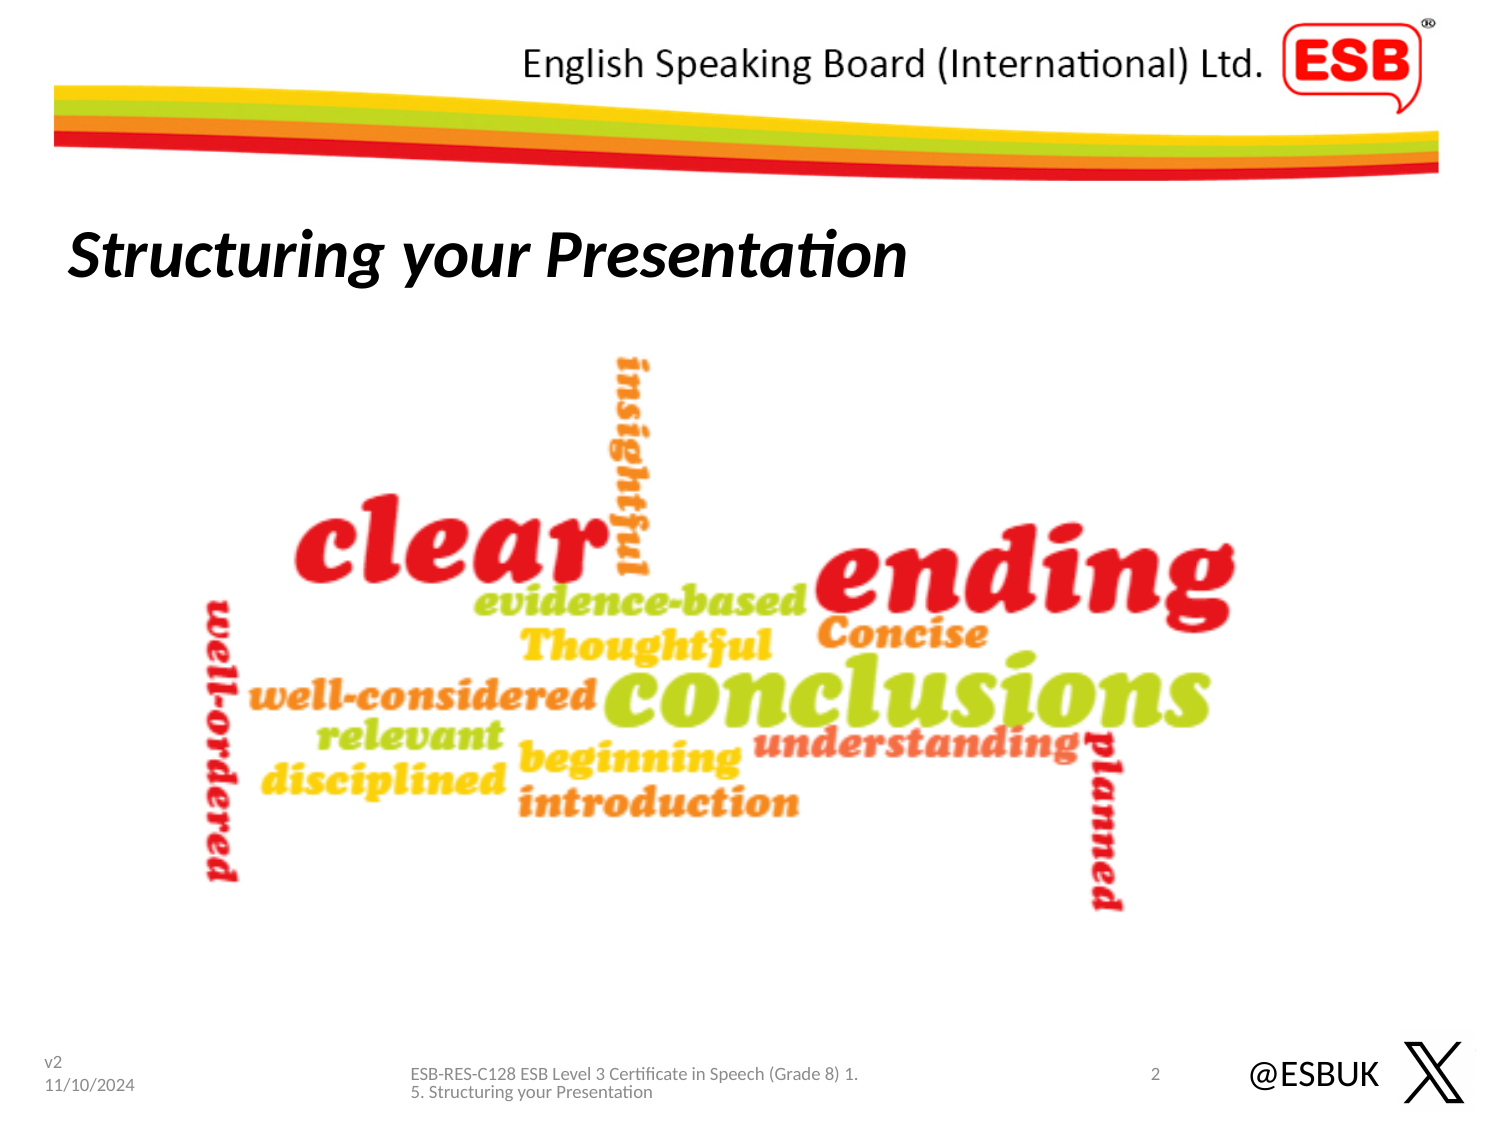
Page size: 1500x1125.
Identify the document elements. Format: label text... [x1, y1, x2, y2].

picture [115, 349, 1285, 943]
picture [1395, 1029, 1476, 1116]
footer ESB-RES-C128 ESB Level 3 Certificate in Speech (Grade 8) 1.5. Structuring your Presentation [395, 1042, 874, 1103]
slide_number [29, 1042, 160, 1103]
slide_number 6 [930, 1042, 1176, 1103]
title Structuring your Presentation [53, 196, 1347, 315]
picture [0, 0, 1500, 189]
